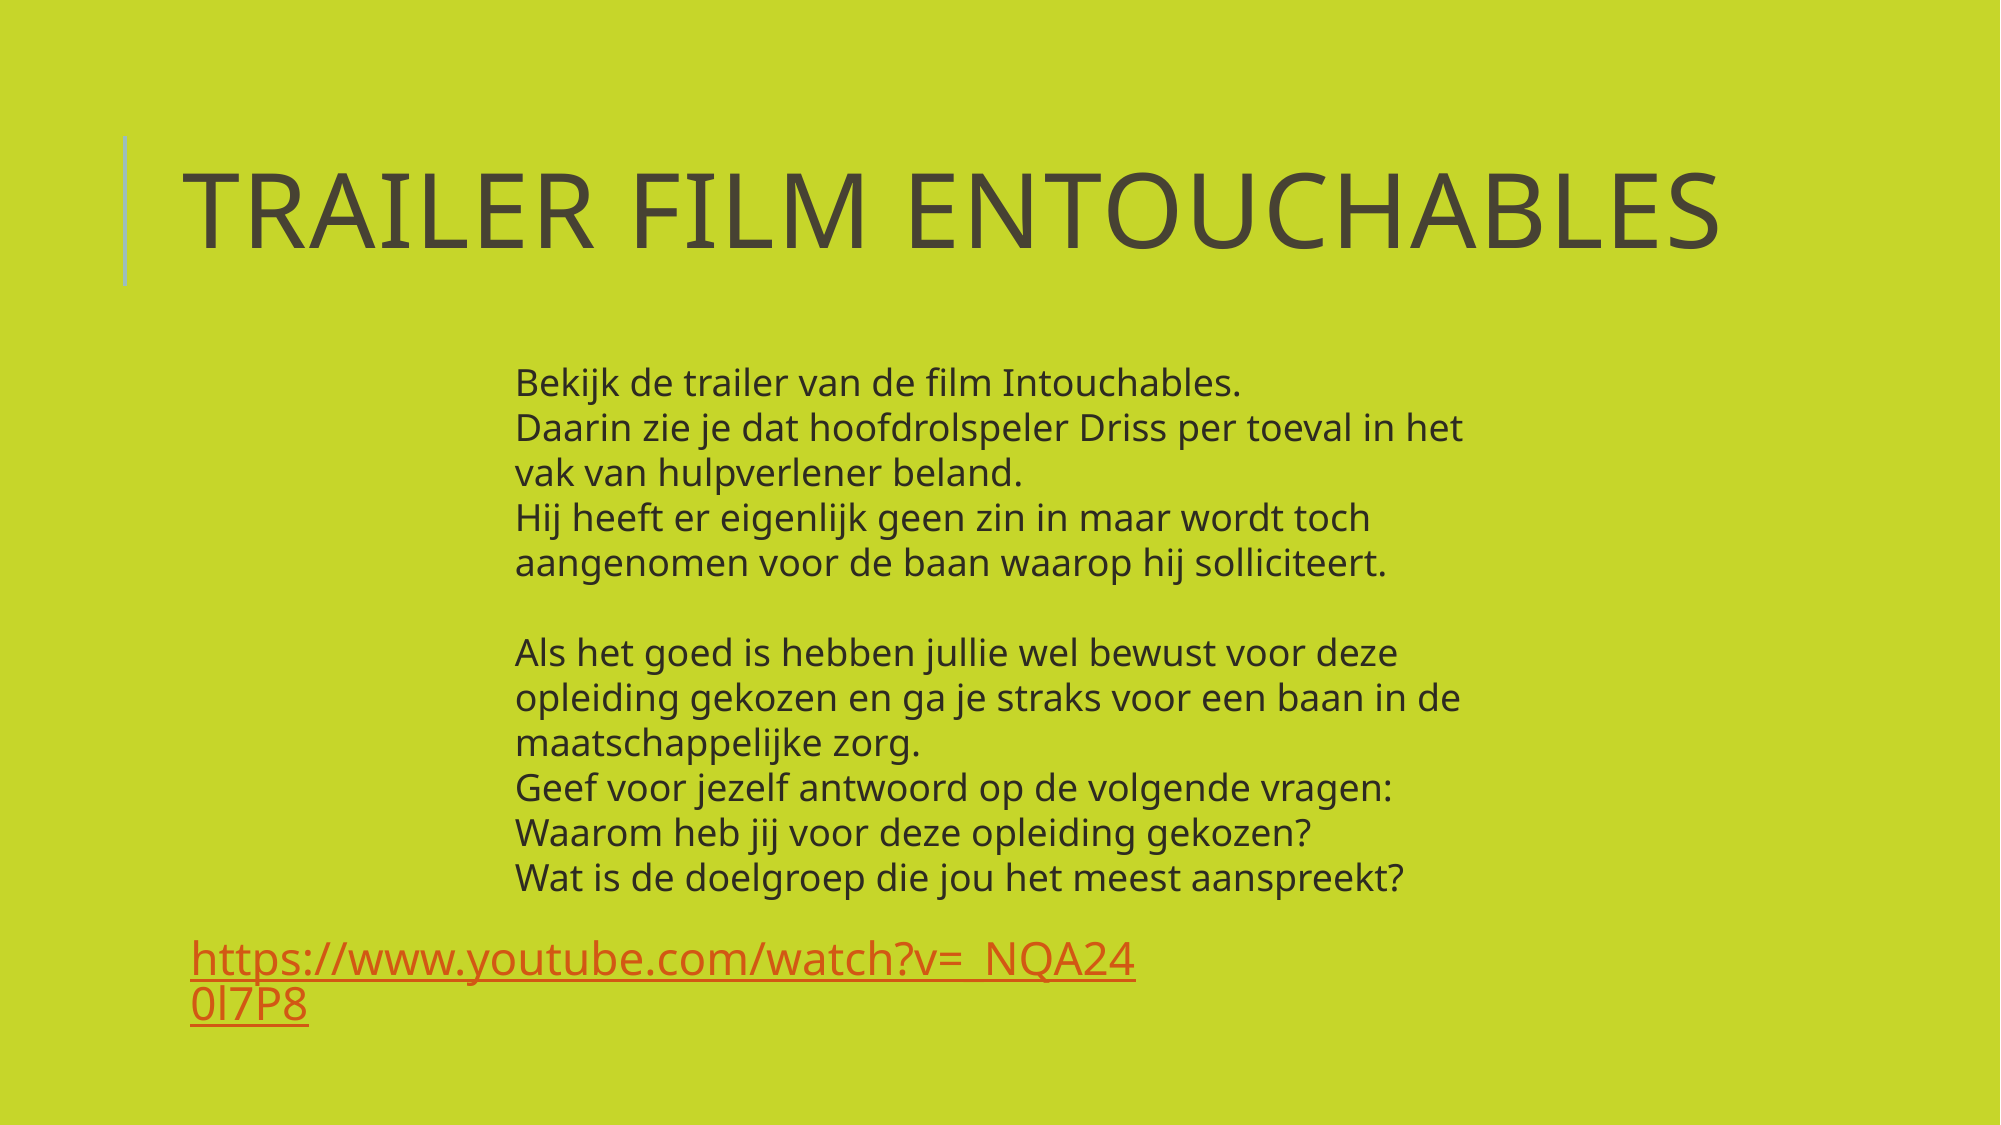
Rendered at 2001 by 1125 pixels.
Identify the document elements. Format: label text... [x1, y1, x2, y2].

list https://www.youtube.com/watch?v=_NQA240l7P8 [168, 788, 1167, 1035]
text_box Bekijk de trailer van de film Intouchables. Daarin zie je dat hoofdrolspeler Driss per toeval in het vak van hulpverlener beland. Hij heeft er eigenlijk geen zin in maar wordt toch aangenomen voor de baan waarop hij solliciteert. Als het goed is hebben jullie wel bewust voor deze opleiding gekozen en ga je straks voor een baan in de maatschappelijke zorg. Geef voor jezelf antwoord op de volgende vragen: Waarom heb jij voor deze opleiding gekozen? Wat is de doelgroep die jou het meest aanspreekt? [500, 306, 1500, 906]
title Trailer film entouchables [168, 96, 1763, 342]
